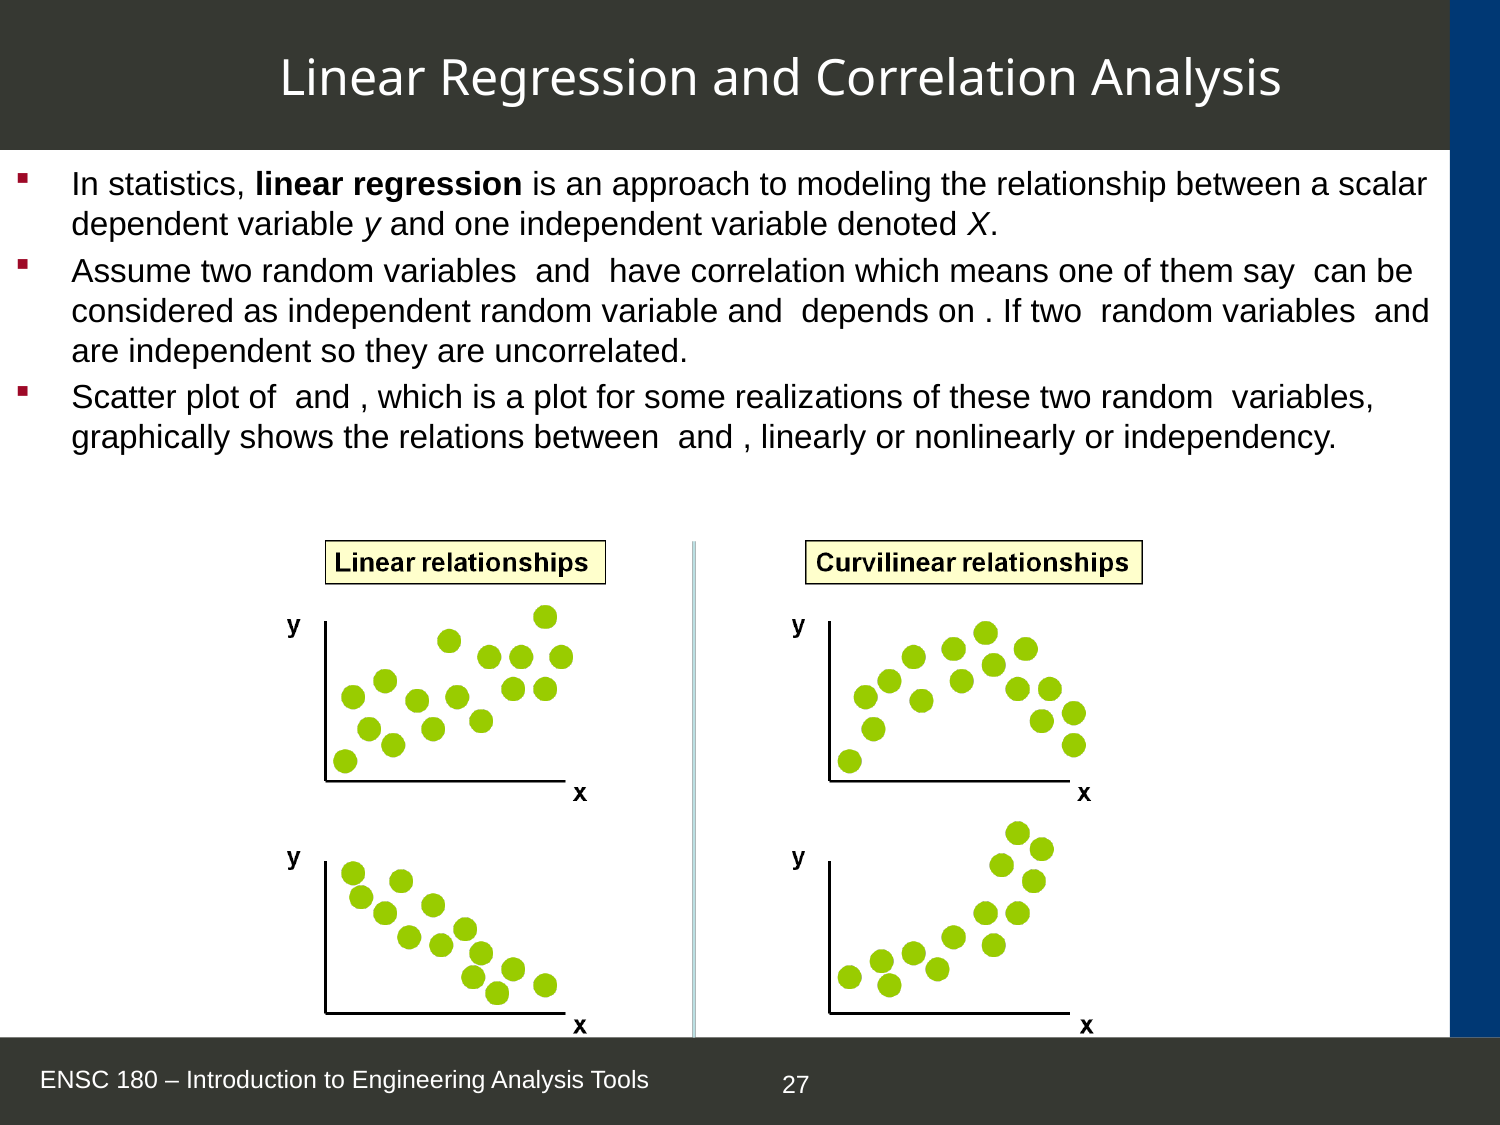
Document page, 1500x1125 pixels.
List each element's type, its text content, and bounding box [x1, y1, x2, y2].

title Linear Regression and Correlation Analysis [112, 37, 1450, 138]
footer ENSC 180 – Introduction to Engineering Analysis Tools [24, 1056, 693, 1113]
picture [270, 538, 1145, 1045]
